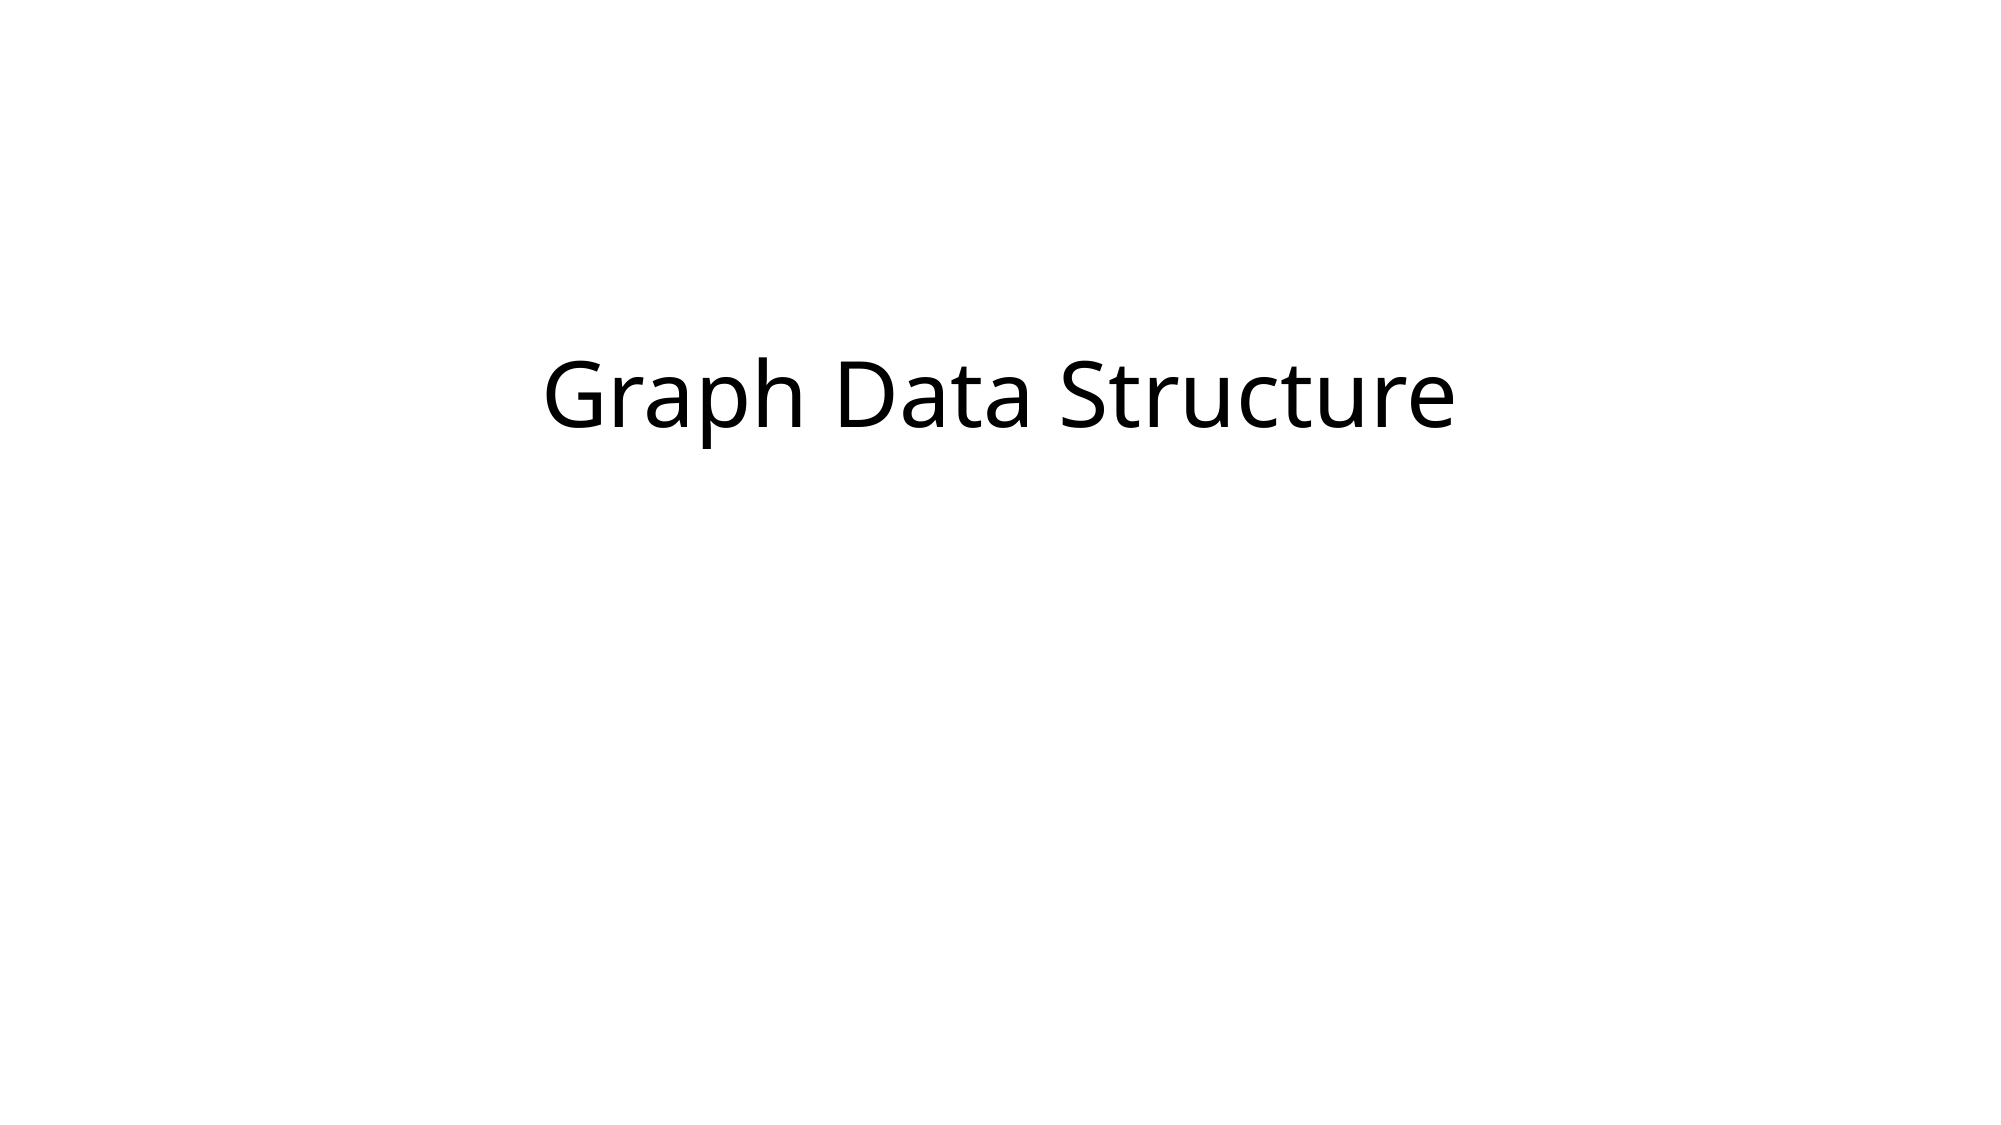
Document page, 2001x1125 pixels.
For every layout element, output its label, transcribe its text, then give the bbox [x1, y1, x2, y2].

title Graph Data Structure [137, 289, 1863, 507]
